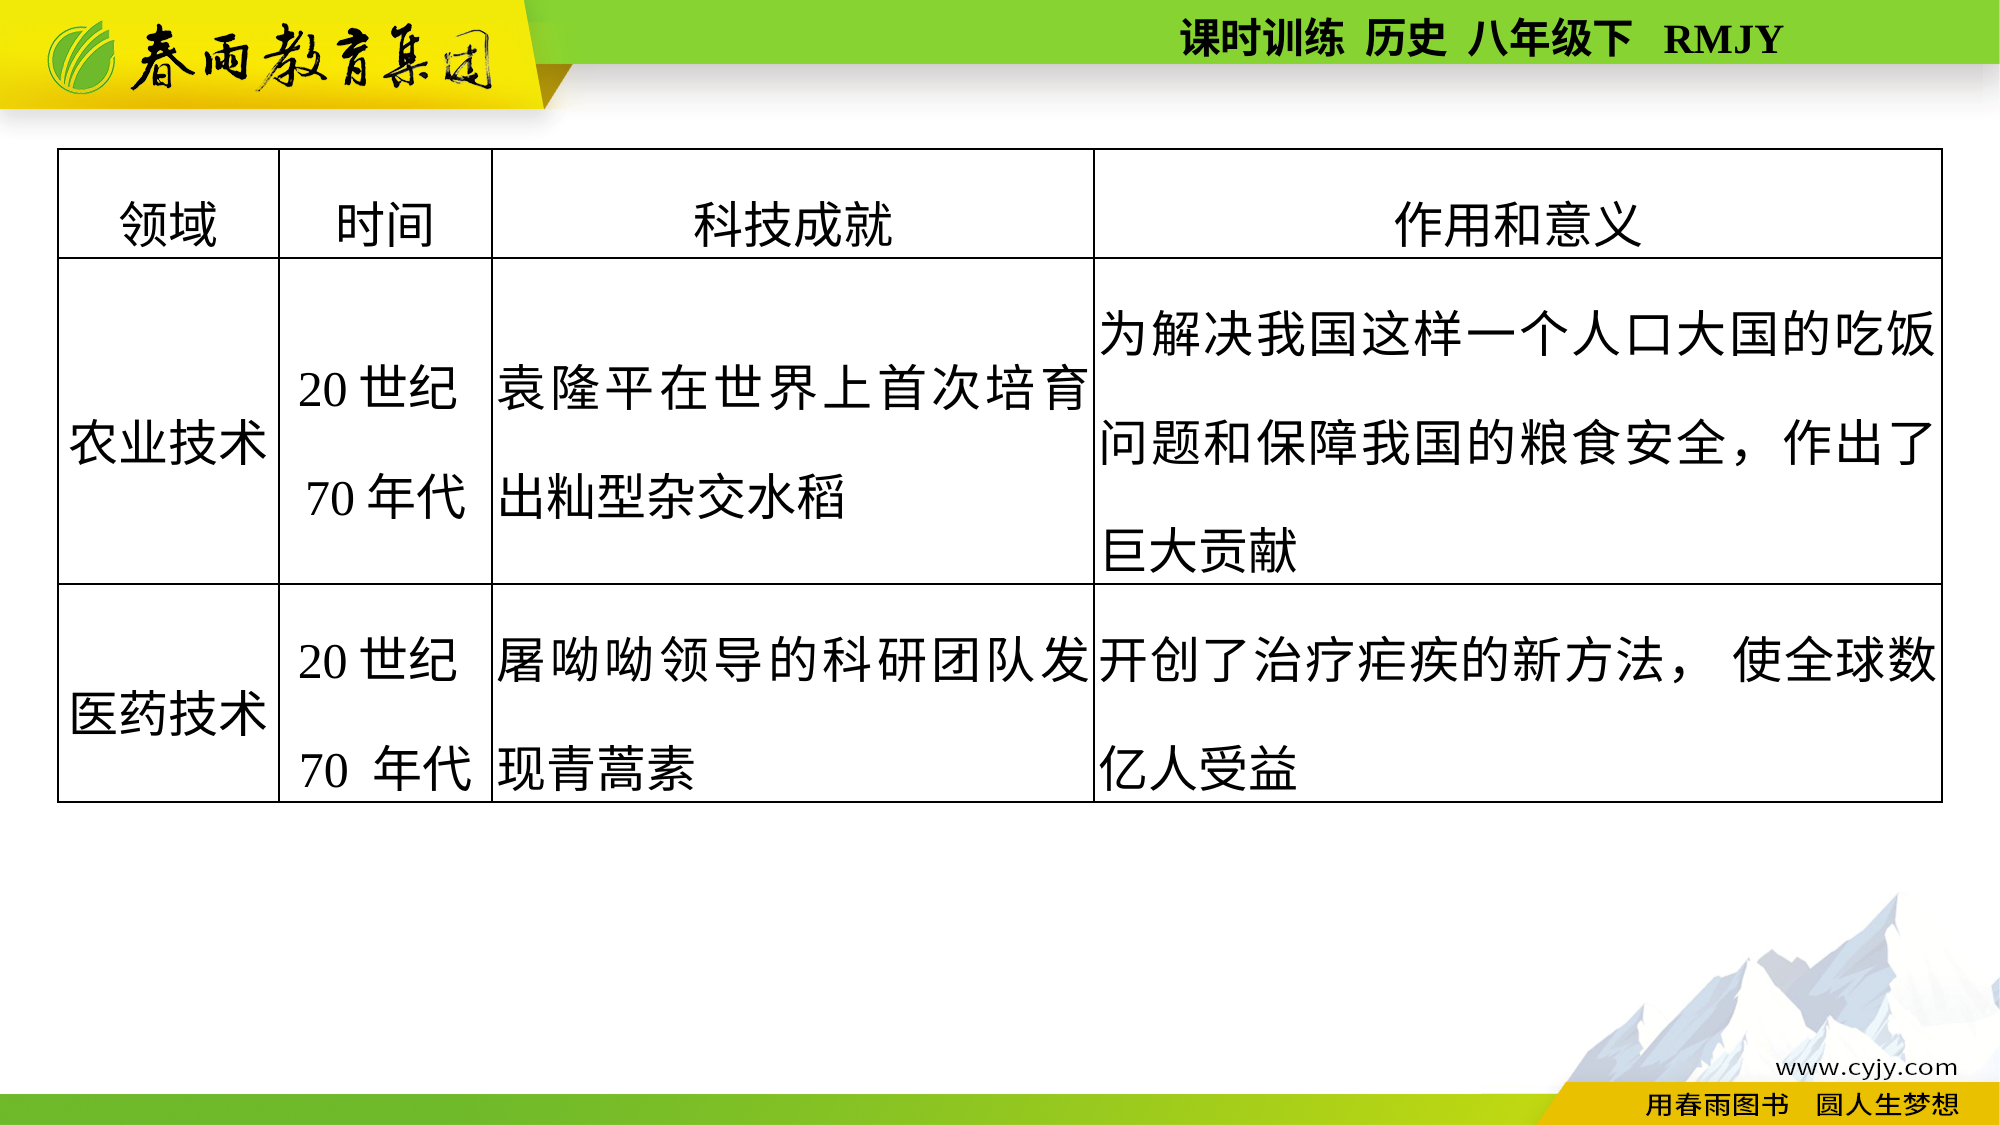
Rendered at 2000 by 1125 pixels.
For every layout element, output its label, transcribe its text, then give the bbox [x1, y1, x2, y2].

table_cell 袁隆平在世界上首次培育出籼型杂交水稻 [493, 259, 1093, 583]
table_cell 屠呦呦领导的科研团队发现青蒿素 [493, 585, 1093, 801]
table_header 作用和意义 [1095, 150, 1941, 257]
table_cell 农业技术 [59, 259, 278, 583]
table_cell 20世纪70年代 [280, 259, 491, 583]
table_cell 医药技术 [59, 585, 278, 801]
table_cell 开创了治疗疟疾的新方法， 使全球数亿人受益 [1095, 585, 1941, 801]
table_cell 为解决我国这样一个人口大国的吃饭问题和保障我国的粮食安全，作出了巨大贡献 [1095, 259, 1941, 583]
picture [0, 0, 2000, 1125]
table_header 领域 [59, 150, 278, 257]
table_cell 20世纪70 年代 [280, 585, 491, 801]
table_header 科技成就 [493, 150, 1093, 257]
table_header 时间 [280, 150, 491, 257]
